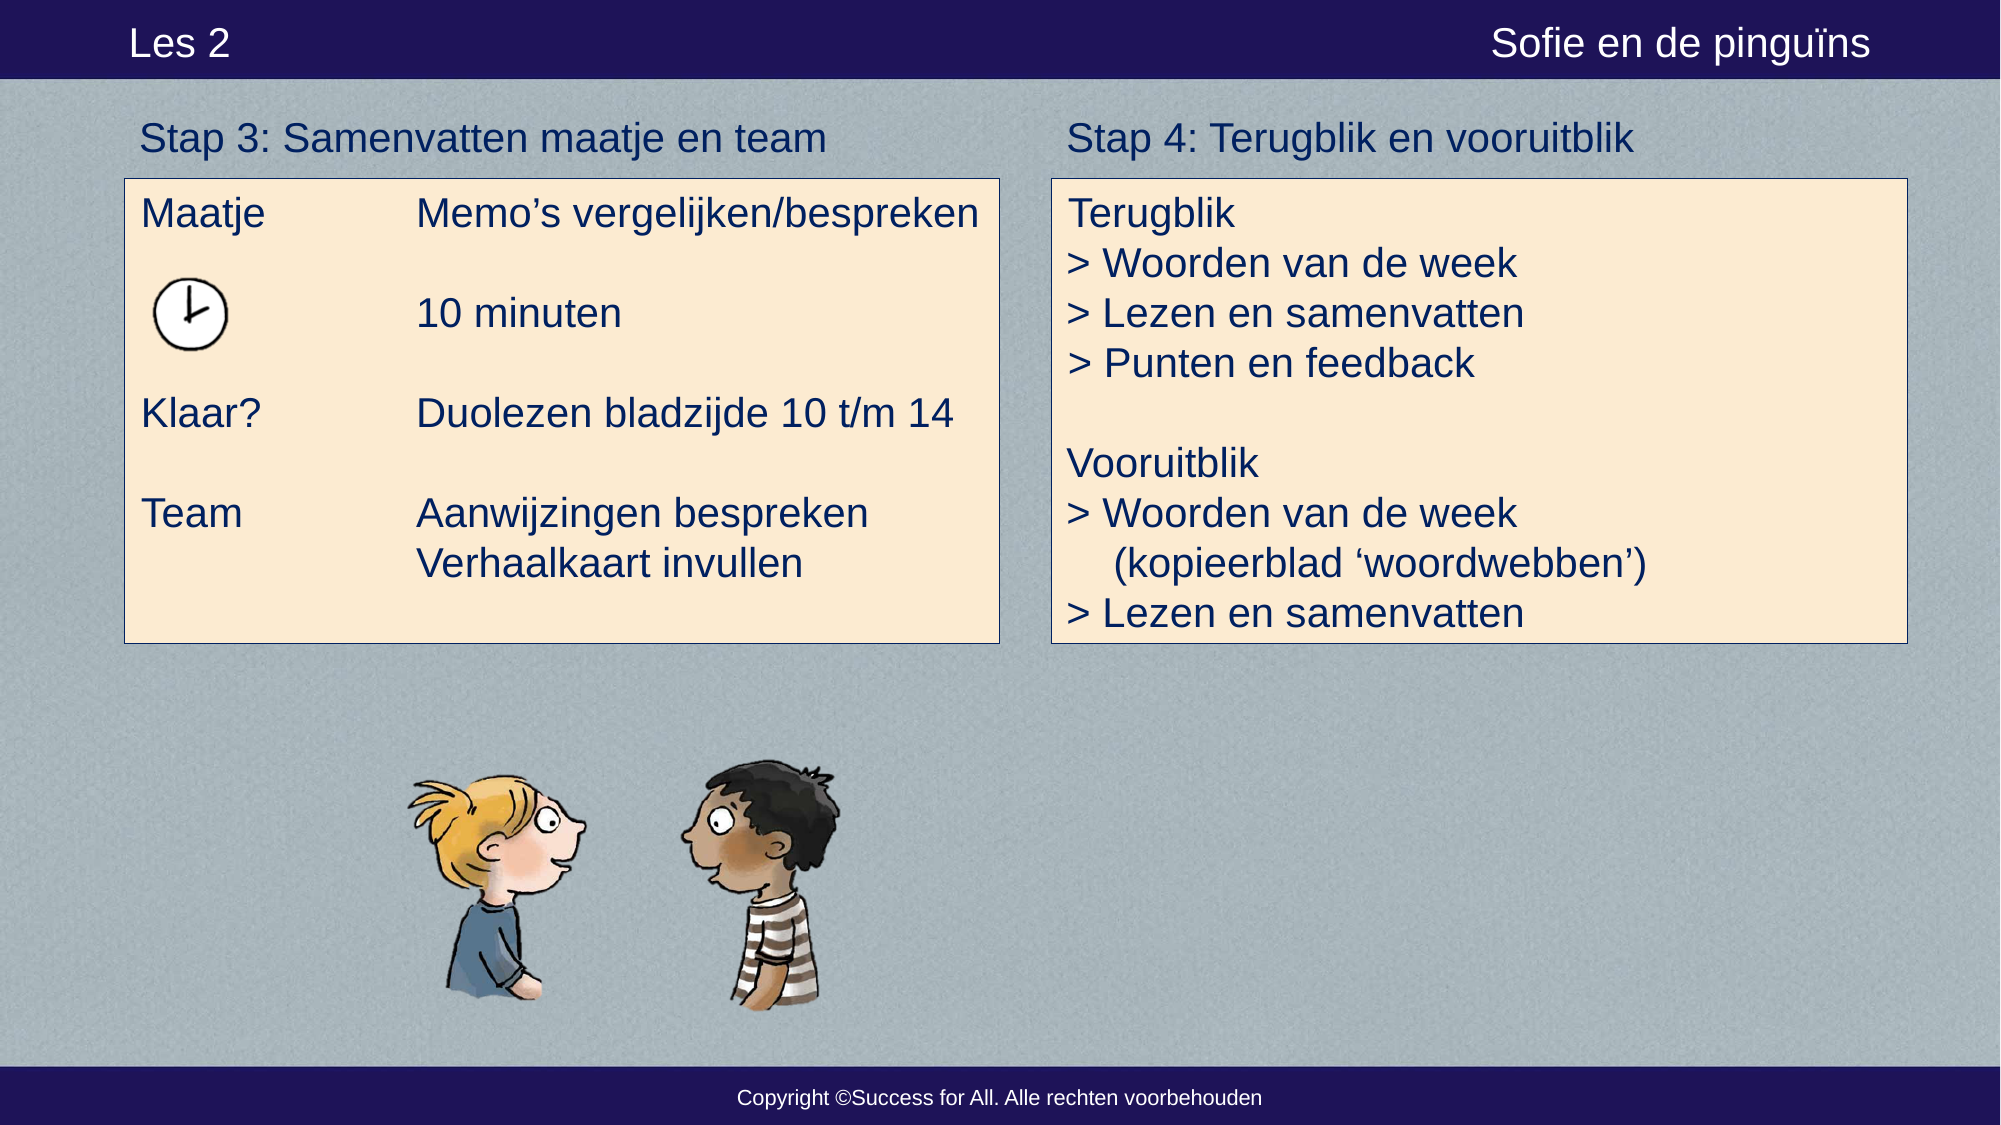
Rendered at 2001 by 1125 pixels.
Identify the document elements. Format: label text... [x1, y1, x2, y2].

text_box Sofie en de pinguïns [999, 8, 1886, 73]
text_box Terugblik > Woorden van de week > Lezen en samenvatten > Punten en feedback Vooruitblik > Woorden van de week (kopieerblad ‘woordwebben’) > Lezen en samenvatten [1051, 178, 1908, 644]
text_box Copyright ©Success for All. Alle rechten voorbehouden [0, 1076, 2000, 1125]
text_box Maatje Memo’s vergelijken/bespreken 10 minuten Klaar? Duolezen bladzijde 10 t/m 14 Team Aanwijzingen bespreken Verhaalkaart invullen [124, 178, 1000, 644]
text_box Stap 3: Samenvatten maatje en team [124, 103, 917, 169]
picture [0, 0, 2001, 1125]
text_box Les 2 [114, 8, 354, 73]
text_box Stap 4: Terugblik en vooruitblik [1051, 103, 1844, 169]
